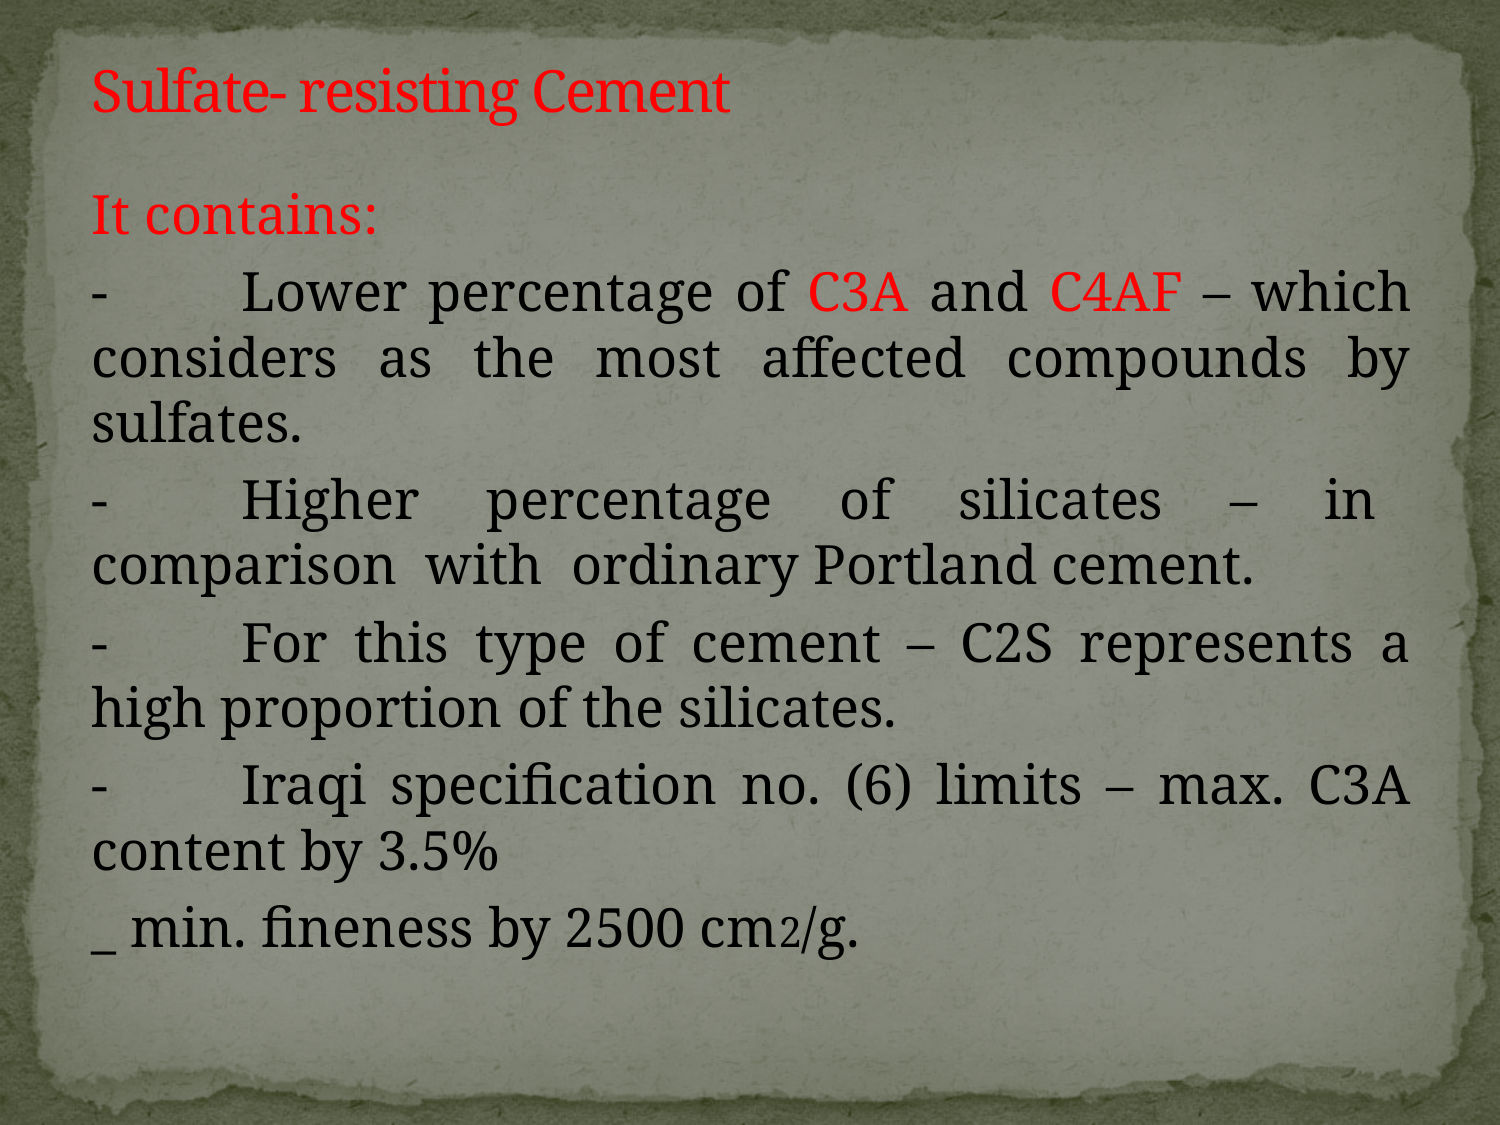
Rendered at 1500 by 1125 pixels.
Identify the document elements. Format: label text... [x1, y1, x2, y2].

title Sulfate- resisting Cement [76, 54, 1427, 132]
list It contains: - Lower percentage of C3A and C4AF – which considers as the most affected compounds by sulfates. - Higher percentage of silicates – in comparison with ordinary Portland cement. - For this type of cement – C2S represents a high proportion of the silicates. - Iraqi specification no. (6) limits – max. C3A content by 3.5% _ min. fineness by 2500 cm2/g. [76, 172, 1427, 1000]
